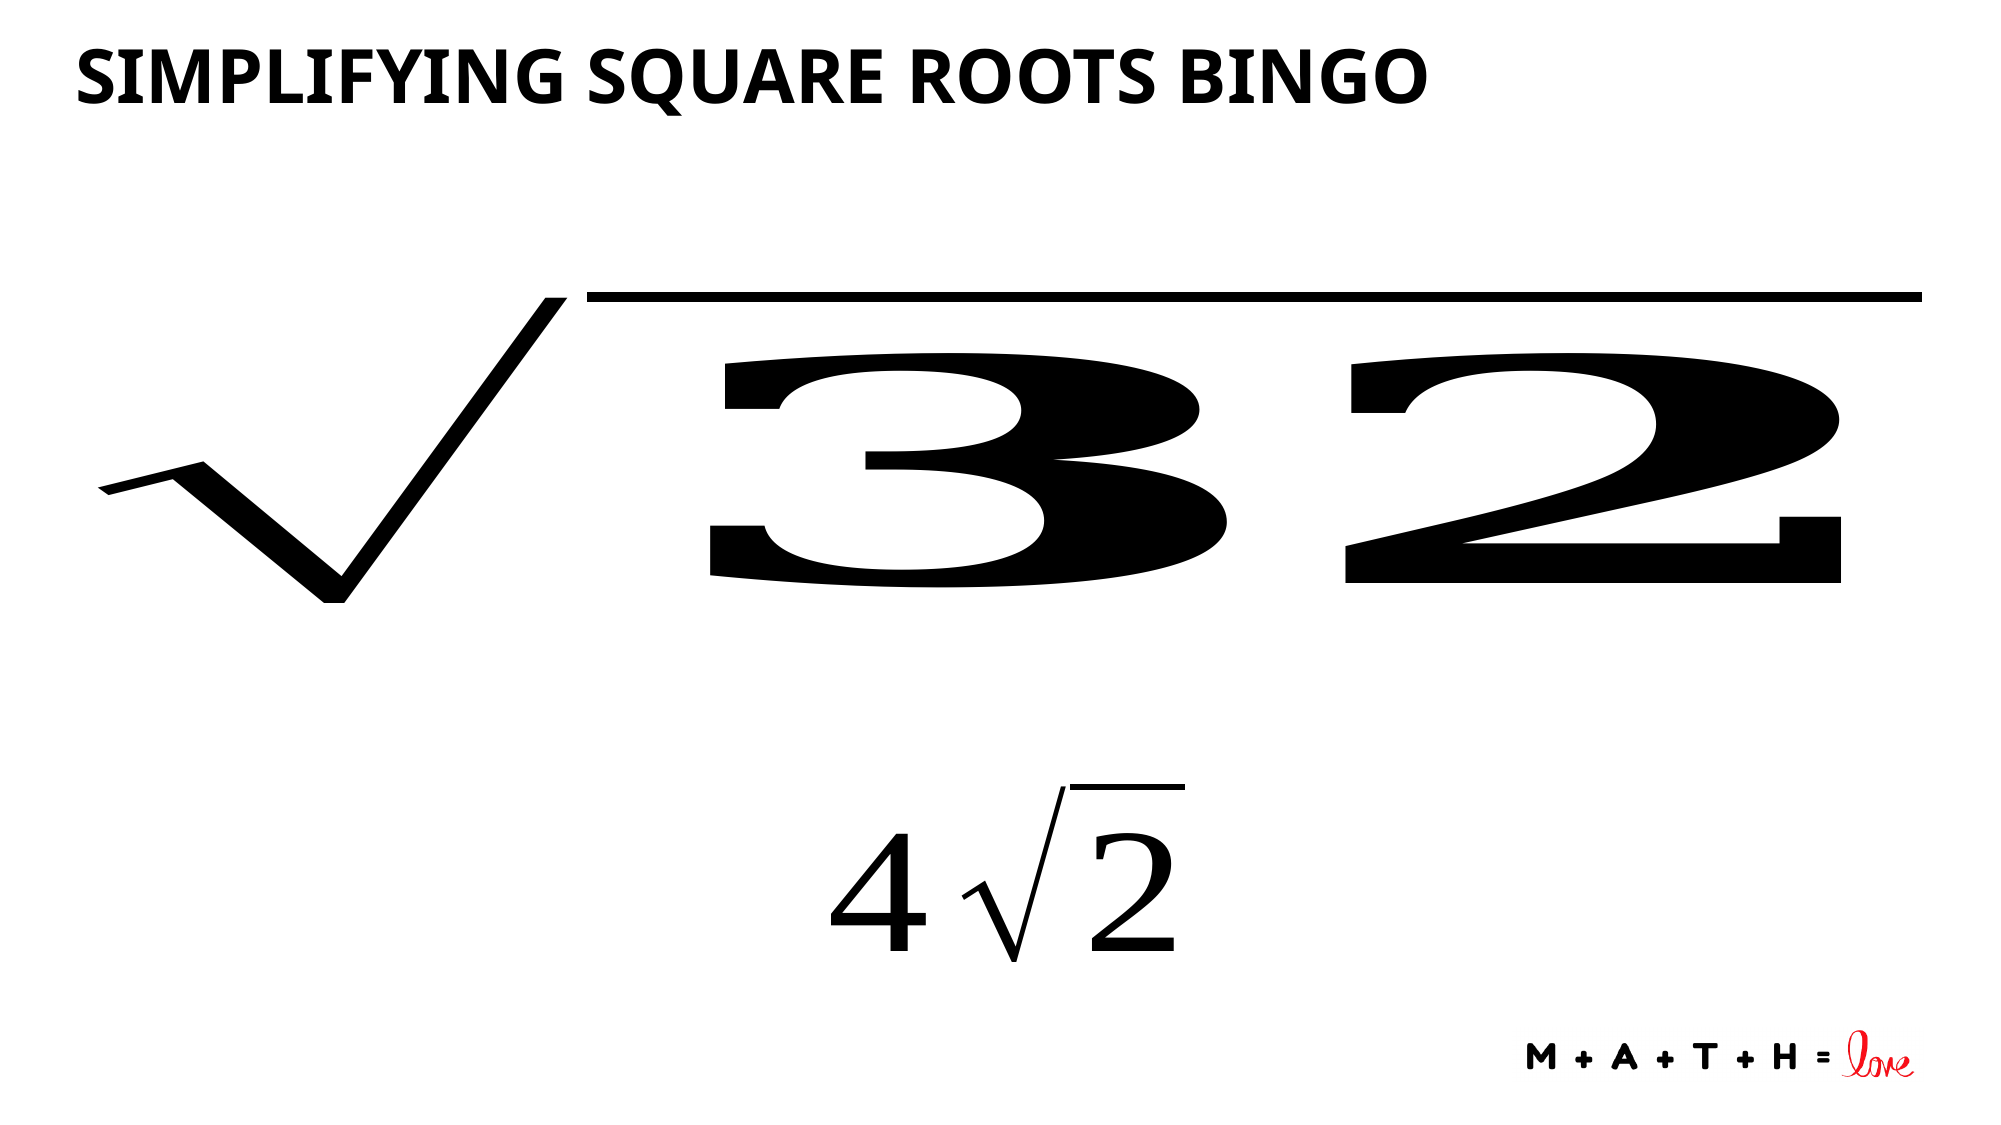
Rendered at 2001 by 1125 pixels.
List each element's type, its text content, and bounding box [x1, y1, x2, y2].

text_box SIMPLIFYING SQUARE ROOTS BINGO [60, 20, 1448, 126]
picture [1511, 1026, 1925, 1082]
